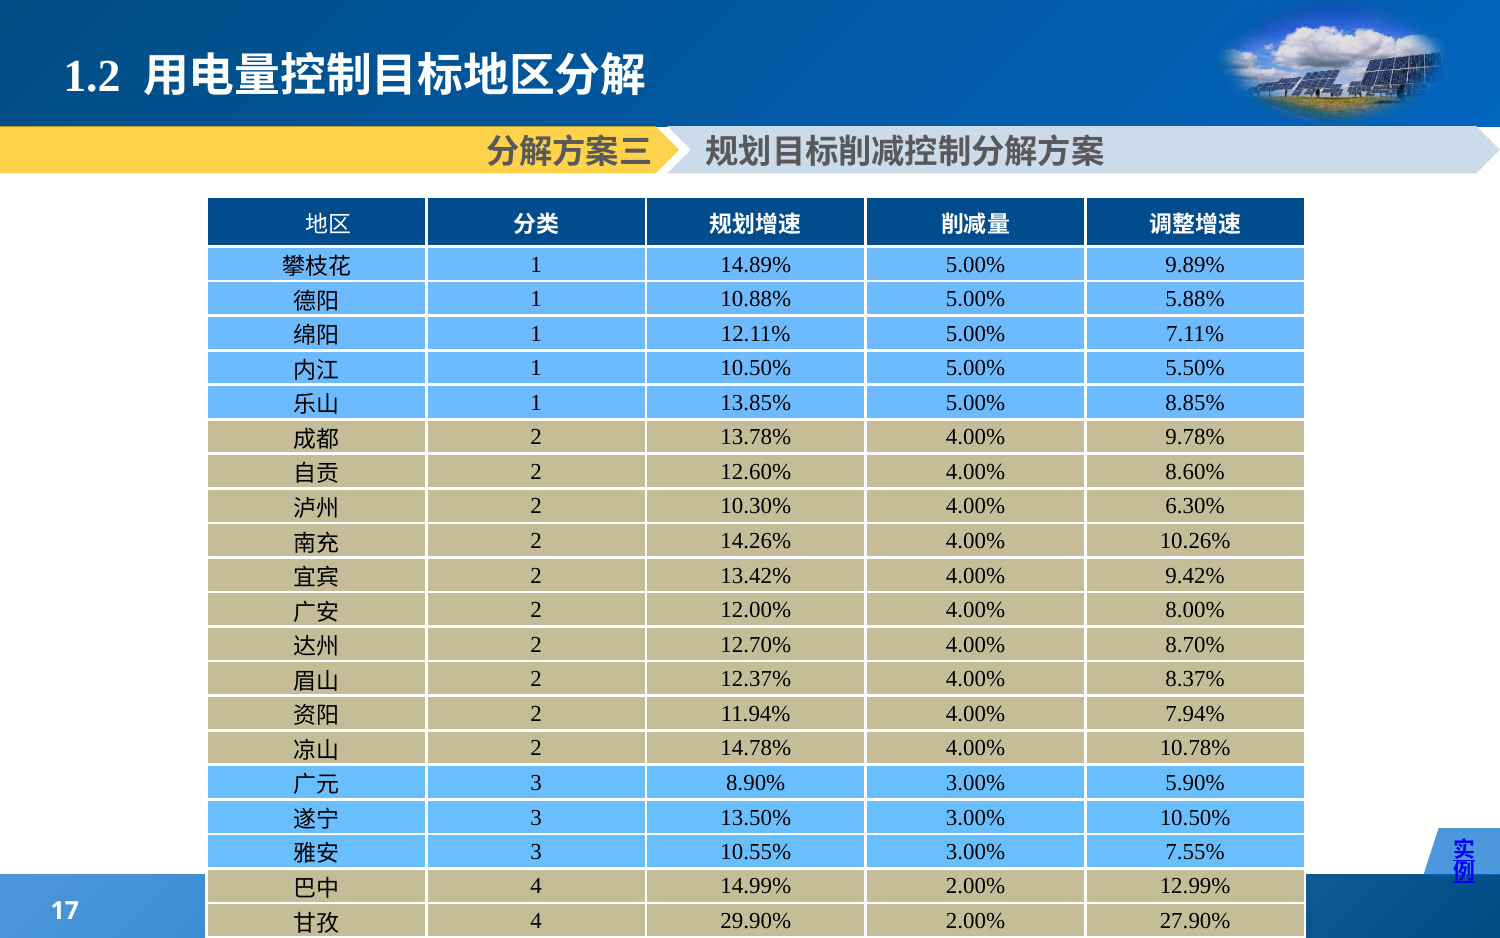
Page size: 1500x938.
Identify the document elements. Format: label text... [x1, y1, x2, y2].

table_cell 1 [428, 248, 645, 280]
table_cell 绵阳 [208, 317, 425, 349]
table_cell 27.90% [1087, 904, 1304, 936]
table_cell 1 [428, 352, 645, 383]
table_cell 攀枝花 [208, 248, 425, 280]
table_cell 2 [428, 697, 645, 729]
table_cell 德阳 [208, 282, 425, 314]
table_cell 5.00% [867, 282, 1084, 314]
text_box 规划目标削减控制分解方案 [667, 126, 1500, 174]
table_cell 10.26% [1087, 524, 1304, 556]
table_cell 2 [428, 455, 645, 487]
table_header 削减量 [867, 198, 1084, 245]
picture [1233, 6, 1433, 113]
table_header 分类 [428, 198, 645, 245]
table_header 规划增速 [647, 198, 864, 245]
table_cell 南充 [208, 524, 425, 556]
table_cell 11.94% [647, 697, 864, 729]
table_cell 13.42% [647, 559, 864, 591]
table_cell 2.00% [867, 870, 1084, 902]
table_cell 9.89% [1087, 248, 1304, 280]
table_cell 自贡 [208, 455, 425, 487]
table_cell 4.00% [867, 421, 1084, 452]
table_cell 3.00% [867, 801, 1084, 833]
table_cell 内江 [208, 352, 425, 383]
table_cell 2 [428, 559, 645, 591]
table_cell 12.37% [647, 662, 864, 694]
table_cell 2 [428, 524, 645, 556]
table_cell 5.50% [1087, 352, 1304, 383]
table_cell 眉山 [208, 662, 425, 694]
table_cell 5.90% [1087, 766, 1304, 798]
table_cell 8.90% [647, 766, 864, 798]
table_cell 5.00% [867, 317, 1084, 349]
table_cell 10.50% [647, 352, 864, 383]
table_cell 3.00% [867, 835, 1084, 867]
text_box 分解方案三 [0, 124, 682, 176]
table_cell 甘孜 [208, 904, 425, 936]
table_cell 成都 [208, 421, 425, 452]
table_cell 凉山 [208, 732, 425, 763]
text_box 实例 [1421, 825, 1500, 878]
table_cell 达州 [208, 628, 425, 660]
title 1.2 用电量控制目标地区分解 [48, 19, 1005, 127]
table_cell 5.00% [867, 248, 1084, 280]
table_cell 2.00% [867, 904, 1084, 936]
table_cell 2 [428, 732, 645, 763]
table_cell 8.85% [1087, 386, 1304, 418]
table_cell 12.60% [647, 455, 864, 487]
table_cell 遂宁 [208, 801, 425, 833]
table_cell 9.78% [1087, 421, 1304, 452]
table_cell 10.78% [1087, 732, 1304, 763]
table_cell 10.30% [647, 490, 864, 522]
table_cell 2 [428, 593, 645, 625]
table_cell 12.99% [1087, 870, 1304, 902]
table_cell 5.88% [1087, 282, 1304, 314]
table_cell 14.89% [647, 248, 864, 280]
table_cell 4.00% [867, 697, 1084, 729]
table_cell 宜宾 [208, 559, 425, 591]
table_cell 2 [428, 628, 645, 660]
table_cell 4.00% [867, 662, 1084, 694]
table_cell 2 [428, 421, 645, 452]
table_cell 4 [428, 904, 645, 936]
table_cell 14.99% [647, 870, 864, 902]
table_cell 1 [428, 282, 645, 314]
table_cell 1 [428, 386, 645, 418]
table_cell 13.50% [647, 801, 864, 833]
table_cell 29.90% [647, 904, 864, 936]
table_cell 3 [428, 766, 645, 798]
table_cell 8.60% [1087, 455, 1304, 487]
table_cell 6.30% [1087, 490, 1304, 522]
table_cell 10.88% [647, 282, 864, 314]
table_cell 3 [428, 801, 645, 833]
table_cell 12.70% [647, 628, 864, 660]
table_cell 5.00% [867, 352, 1084, 383]
table_cell 12.00% [647, 593, 864, 625]
table_cell 12.11% [647, 317, 864, 349]
table_cell 3.00% [867, 766, 1084, 798]
table_cell 资阳 [208, 697, 425, 729]
table_cell 10.50% [1087, 801, 1304, 833]
table_cell 广元 [208, 766, 425, 798]
table_cell 广安 [208, 593, 425, 625]
table_cell 4.00% [867, 559, 1084, 591]
table_cell 8.00% [1087, 593, 1304, 625]
table_cell 13.85% [647, 386, 864, 418]
table_cell 5.00% [867, 386, 1084, 418]
table_cell 10.55% [647, 835, 864, 867]
table_cell 14.78% [647, 732, 864, 763]
table_cell 3 [428, 835, 645, 867]
table_cell 巴中 [208, 870, 425, 902]
table_cell 4 [428, 870, 645, 902]
table_cell 4.00% [867, 455, 1084, 487]
table_cell 8.70% [1087, 628, 1304, 660]
table_cell 4.00% [867, 732, 1084, 763]
table_header 地区 [208, 198, 425, 245]
table_cell 8.37% [1087, 662, 1304, 694]
table_cell 1 [428, 317, 645, 349]
table_cell 2 [428, 662, 645, 694]
table_cell 7.55% [1087, 835, 1304, 867]
table_cell 14.26% [647, 524, 864, 556]
table_cell 7.11% [1087, 317, 1304, 349]
table_cell 雅安 [208, 835, 425, 867]
table_cell 9.42% [1087, 559, 1304, 591]
table_header 调整增速 [1087, 198, 1304, 245]
table_cell 泸州 [208, 490, 425, 522]
table_cell 4.00% [867, 628, 1084, 660]
table_cell 7.94% [1087, 697, 1304, 729]
table_cell 13.78% [647, 421, 864, 452]
table_cell 4.00% [867, 490, 1084, 522]
table_cell 4.00% [867, 593, 1084, 625]
table_cell 2 [428, 490, 645, 522]
table_cell 4.00% [867, 524, 1084, 556]
table_cell 乐山 [208, 386, 425, 418]
